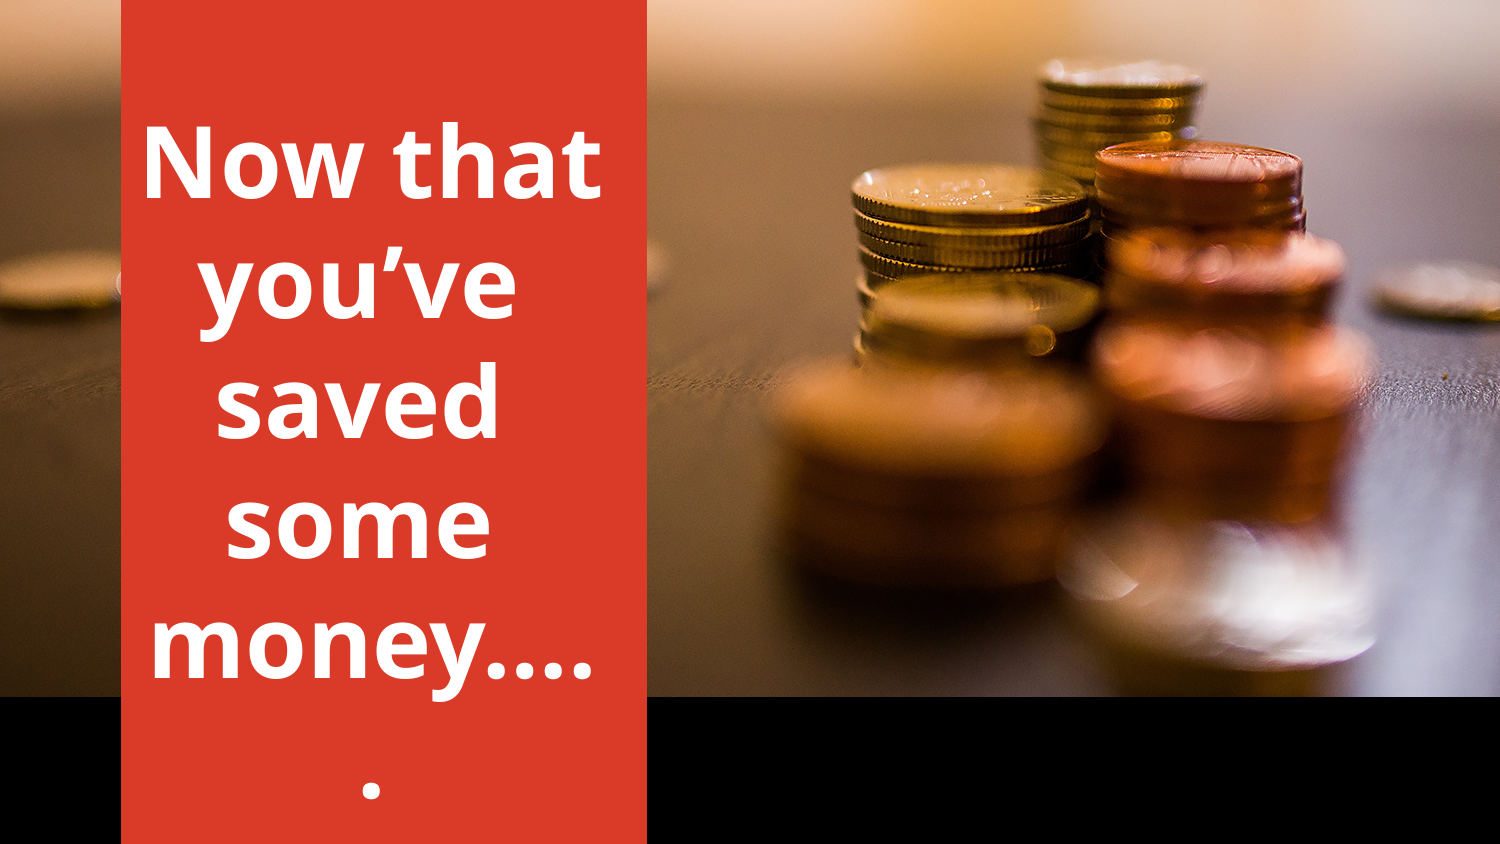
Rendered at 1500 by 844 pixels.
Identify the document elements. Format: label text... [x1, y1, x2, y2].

picture [0, 0, 1500, 844]
text_box Now that you’ve saved some money….. [123, 91, 621, 826]
